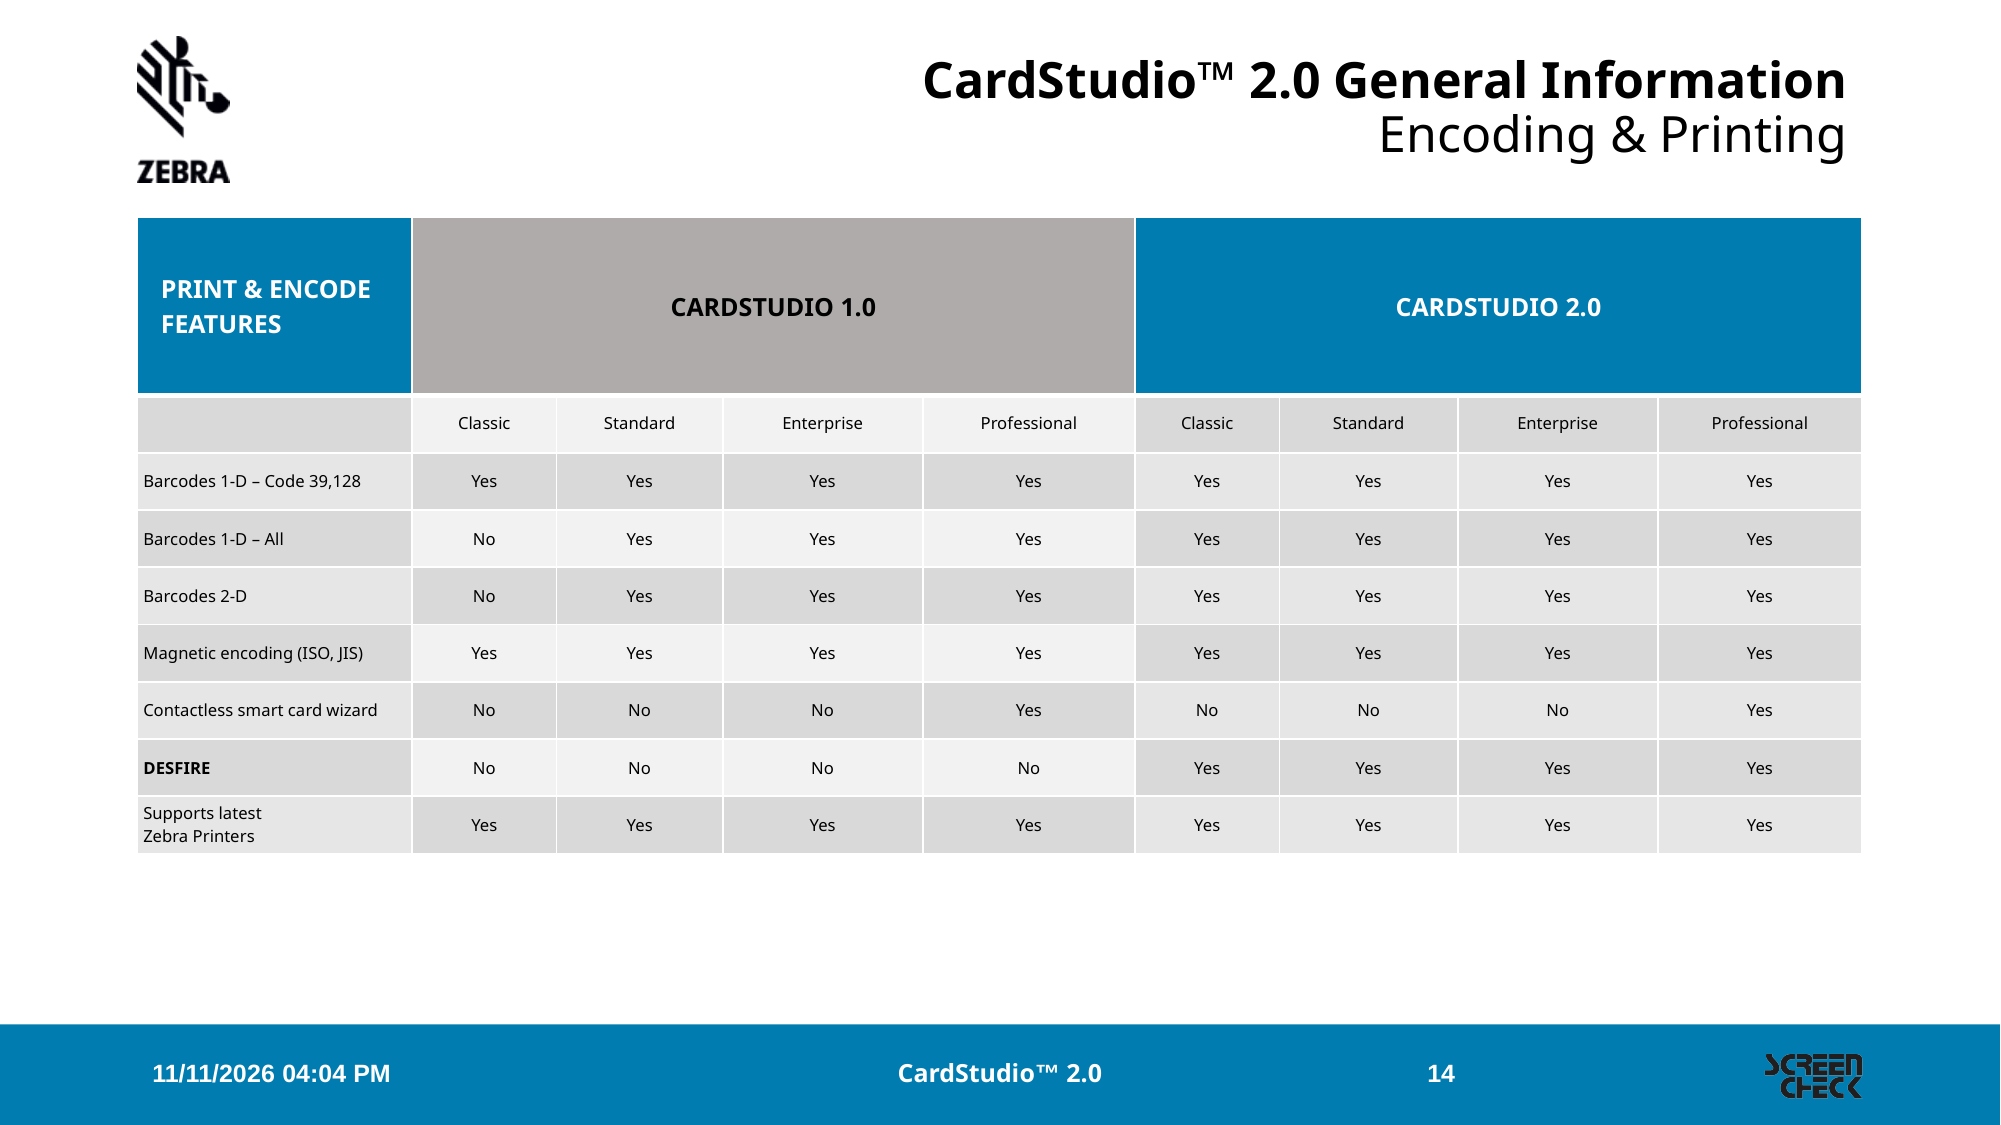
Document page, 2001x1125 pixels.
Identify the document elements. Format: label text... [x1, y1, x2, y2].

table_cell Yes [1659, 797, 1861, 853]
table_cell No [1280, 683, 1457, 738]
table_cell No [413, 568, 556, 624]
table_cell Yes [1136, 625, 1279, 681]
table_cell Yes [557, 797, 722, 853]
table_cell Barcodes 1-D – All [138, 511, 411, 566]
table_cell Classic [1136, 398, 1279, 452]
table_cell Professional [1659, 398, 1861, 452]
table_cell Yes [1280, 511, 1457, 566]
table_cell Yes [1280, 740, 1457, 795]
table_cell [138, 398, 411, 452]
table_header CARDSTUDIO 1.0 [413, 218, 1134, 393]
title CardStudio™ 2.0 General Information Encoding & Printing [390, 49, 1863, 170]
table_cell Yes [924, 625, 1134, 681]
table_cell Yes [724, 625, 922, 681]
table_cell Yes [1459, 740, 1657, 795]
table_cell Yes [1459, 797, 1657, 853]
table_cell Yes [1659, 511, 1861, 566]
table_cell Yes [724, 511, 922, 566]
table_cell No [1459, 683, 1657, 738]
table_cell Enterprise [1459, 398, 1657, 452]
table_cell Standard [1280, 398, 1457, 452]
table_cell Professional [924, 398, 1134, 452]
table_cell Yes [924, 454, 1134, 509]
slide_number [137, 1042, 588, 1103]
table_cell Yes [1659, 740, 1861, 795]
table_cell Yes [413, 454, 556, 509]
table_cell Yes [557, 568, 722, 624]
table_header CARDSTUDIO 2.0 [1136, 218, 1861, 393]
table_cell Supports latest Zebra Printers [138, 797, 411, 853]
table_cell Yes [1459, 454, 1657, 509]
table_cell No [724, 683, 922, 738]
table_cell Contactless smart card wizard [138, 683, 411, 738]
footer CardStudio™ 2.0 [662, 1042, 1338, 1103]
table_cell Classic [413, 398, 556, 452]
table_cell No [413, 511, 556, 566]
table_cell Magnetic encoding (ISO, JIS) [138, 625, 411, 681]
table_cell Standard [557, 398, 722, 452]
picture [1797, 1055, 1827, 1075]
table_cell Yes [557, 511, 722, 566]
table_cell Yes [1459, 511, 1657, 566]
table_cell Barcodes 2-D [138, 568, 411, 624]
table_cell Yes [1136, 740, 1279, 795]
table_cell Yes [1459, 568, 1657, 624]
table_cell Yes [1659, 683, 1861, 738]
table_cell Yes [724, 797, 922, 853]
table_cell Yes [1280, 568, 1457, 624]
table_cell No [413, 740, 556, 795]
table_cell No [557, 683, 722, 738]
picture [1781, 1055, 1794, 1098]
table_cell DESFIRE [138, 740, 411, 795]
table_cell Yes [724, 568, 922, 624]
table_cell Yes [1280, 454, 1457, 509]
table_cell Yes [1136, 454, 1279, 509]
table_cell Yes [1280, 625, 1457, 681]
picture [1797, 1077, 1811, 1098]
table_cell Enterprise [724, 398, 922, 452]
picture [1814, 1086, 1827, 1098]
picture [1765, 1055, 1779, 1075]
table_cell Yes [557, 454, 722, 509]
table_cell Barcodes 1-D – Code 39,128 [138, 454, 411, 509]
table_cell Yes [1459, 625, 1657, 681]
table_cell Yes [413, 625, 556, 681]
picture [137, 36, 230, 183]
table_cell Yes [1136, 568, 1279, 624]
picture [1830, 1055, 1843, 1059]
table_cell No [724, 740, 922, 795]
table_cell Yes [1136, 797, 1279, 853]
table_cell Yes [1136, 511, 1279, 566]
table_cell Yes [724, 454, 922, 509]
table_header PRINT & ENCODE FEATURES [138, 218, 411, 393]
table_cell Yes [1659, 454, 1861, 509]
picture [1814, 1063, 1827, 1082]
picture [1846, 1055, 1862, 1098]
table_cell Yes [1659, 568, 1861, 624]
table_cell Yes [1280, 797, 1457, 853]
table_cell Yes [924, 568, 1134, 624]
table_cell Yes [557, 625, 722, 681]
table_cell Yes [924, 683, 1134, 738]
table_cell Yes [924, 511, 1134, 566]
table_cell No [924, 740, 1134, 795]
table_cell No [413, 683, 556, 738]
picture [1830, 1063, 1843, 1098]
table_cell No [557, 740, 722, 795]
table_cell Yes [1659, 625, 1861, 681]
table_cell No [1136, 683, 1279, 738]
table_cell Yes [413, 797, 556, 853]
table_cell Yes [924, 797, 1134, 853]
slide_number 14 [1412, 1042, 1743, 1103]
